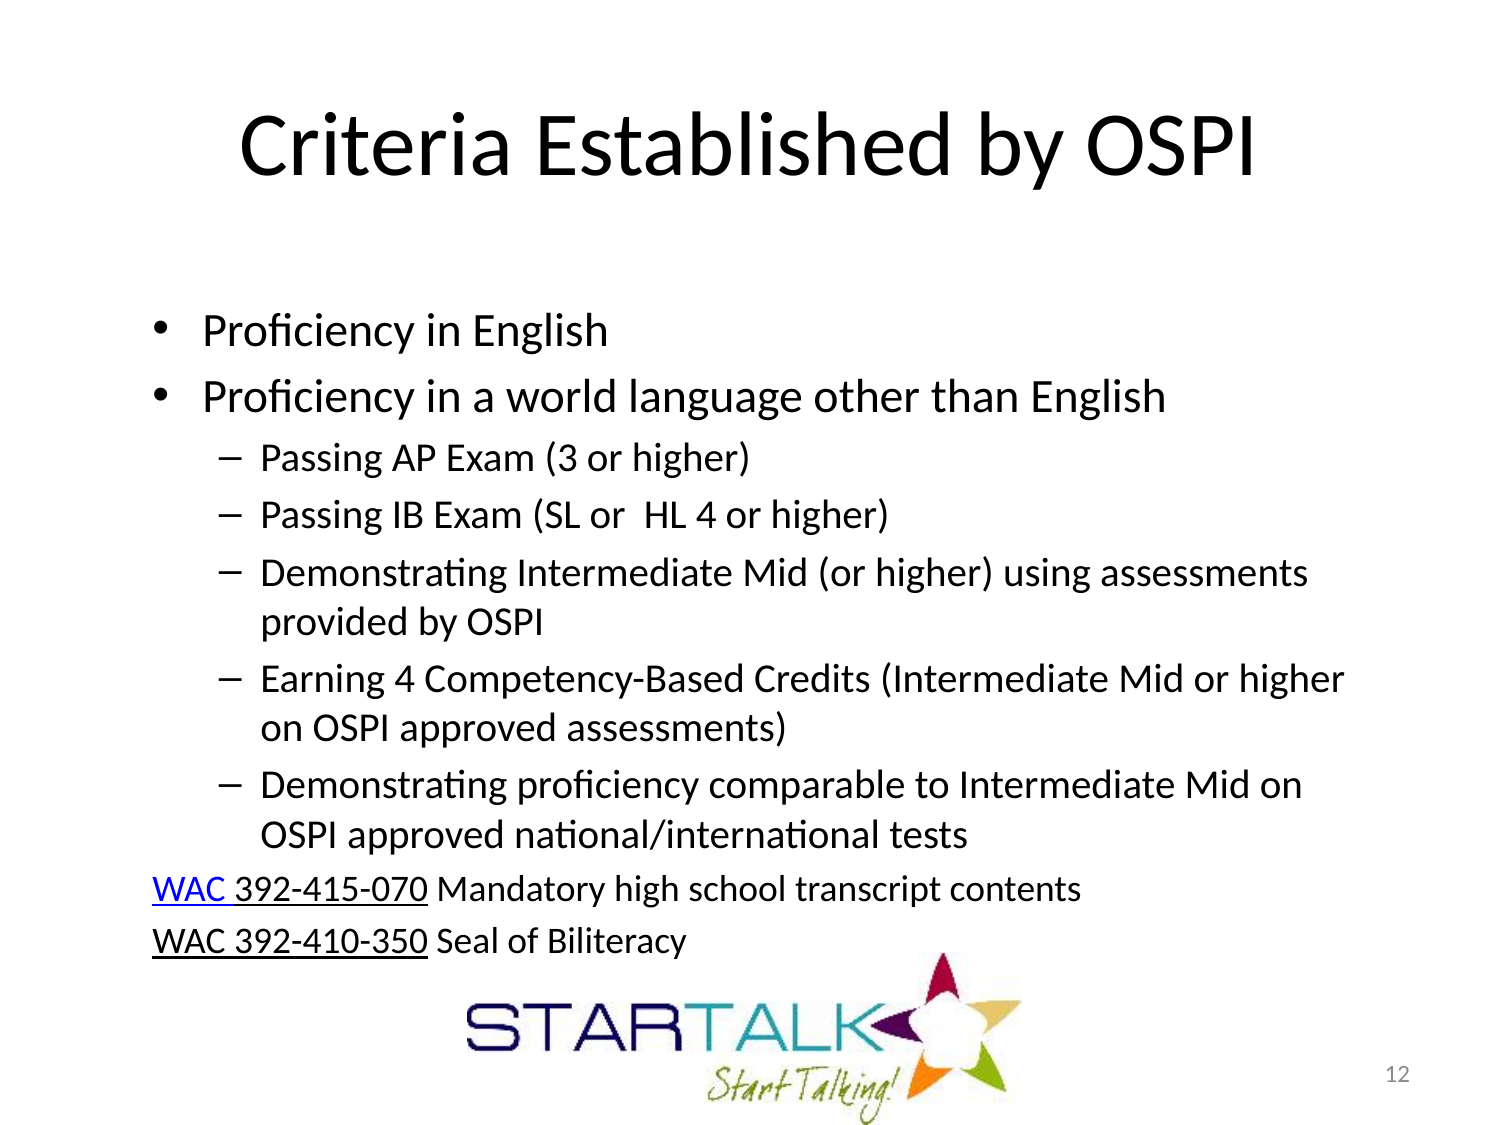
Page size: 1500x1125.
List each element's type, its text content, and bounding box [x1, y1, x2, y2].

list Proficiency in English Proficiency in a world language other than English Passing AP Exam (3 or higher) Passing IB Exam (SL or HL 4 or higher) Demonstrating Intermediate Mid (or higher) using assessments provided by OSPI Earning 4 Competency-Based Credits (Intermediate Mid or higher on OSPI approved assessments) Demonstrating proficiency comparable to Intermediate Mid on OSPI approved national/international tests WAC 392-415-070 Mandatory high school transcript contents WAC 392-410-350 Seal of Biliteracy [137, 290, 1388, 973]
title Criteria Established by OSPI [75, 45, 1425, 233]
slide_number 12 [1074, 1042, 1425, 1103]
picture [467, 973, 1022, 1125]
